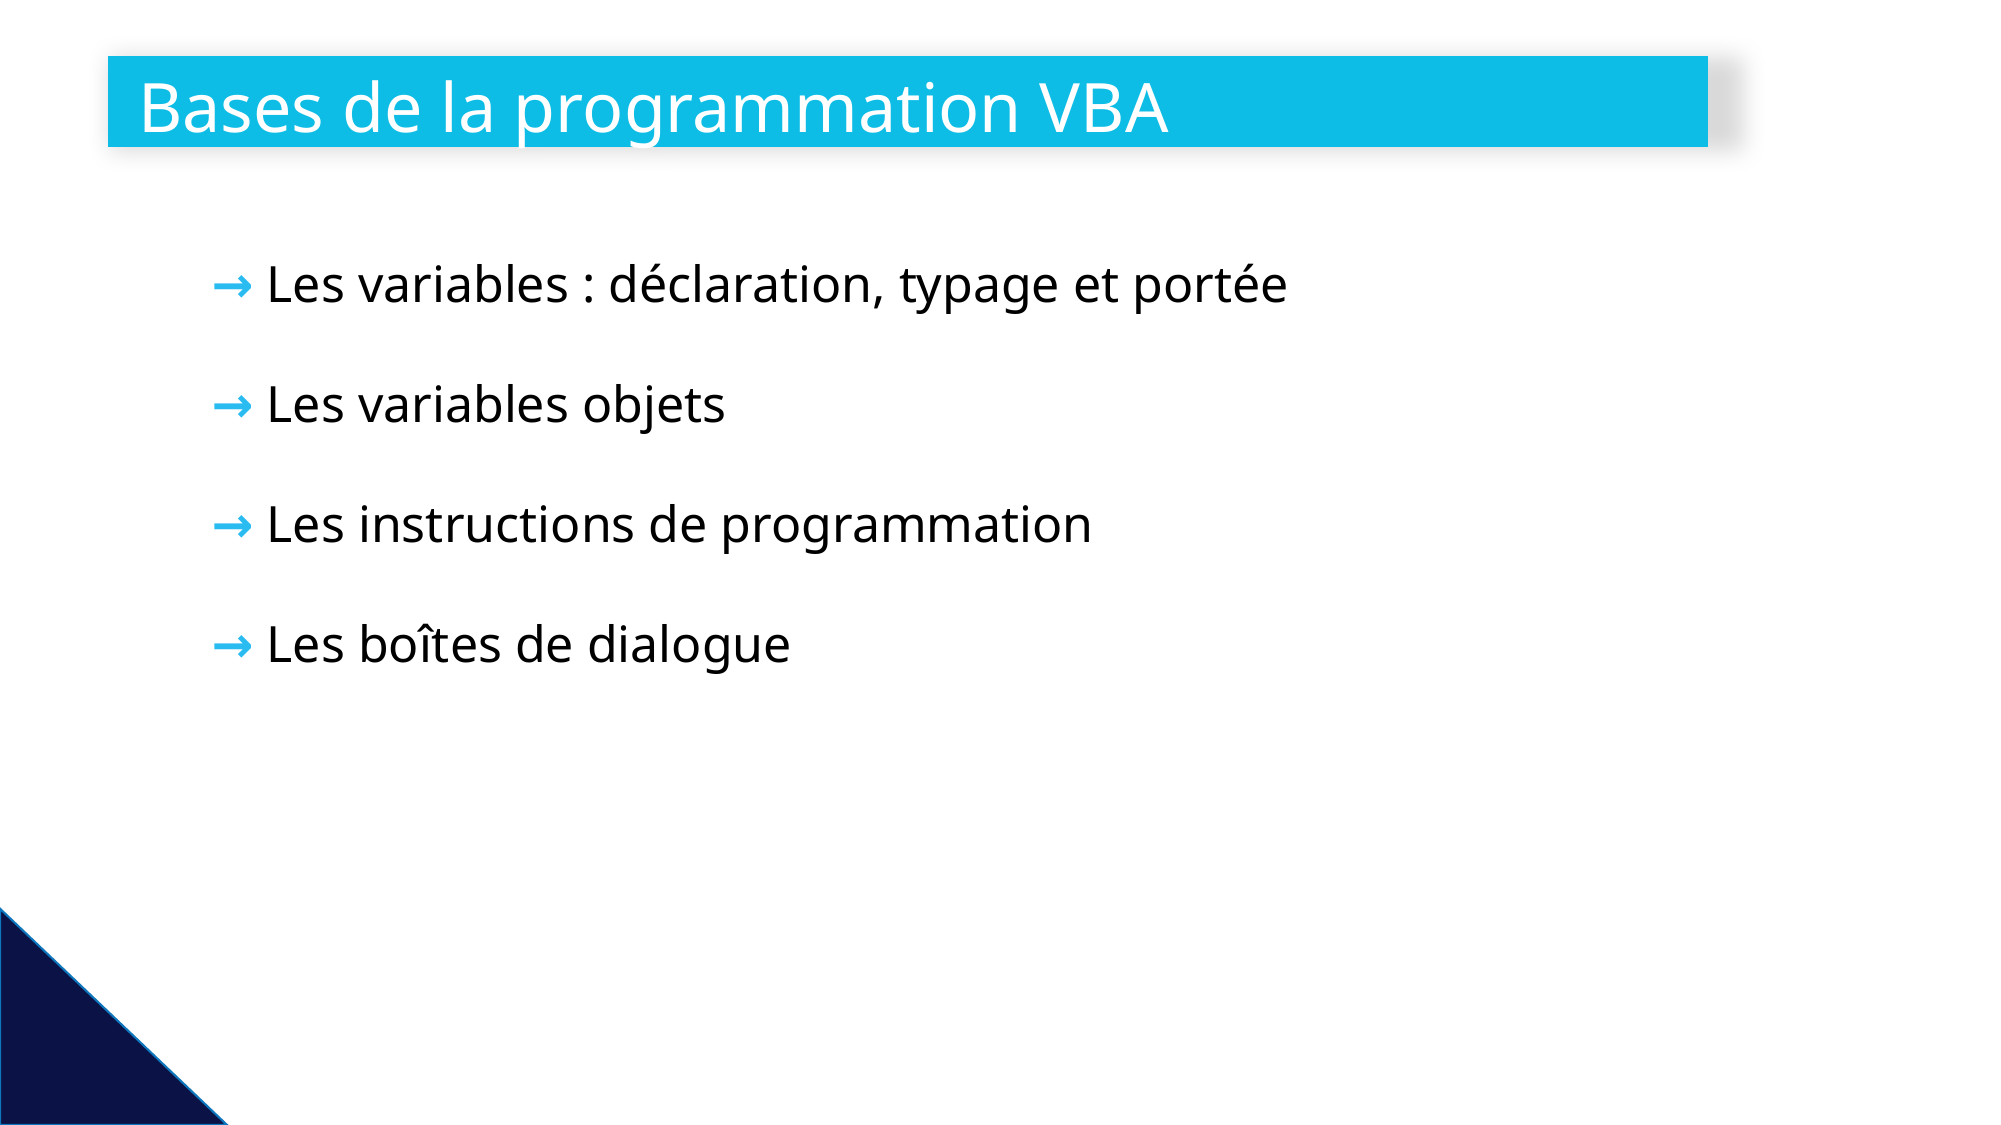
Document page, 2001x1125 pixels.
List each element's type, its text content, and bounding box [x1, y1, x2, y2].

text_box → Les variables : déclaration, typage et portée → Les variables objets → Les instructions de programmation → Les boîtes de dialogue [196, 185, 1596, 800]
text_box [0, 907, 229, 1125]
title Bases de la programmation VBA [108, 56, 1708, 147]
